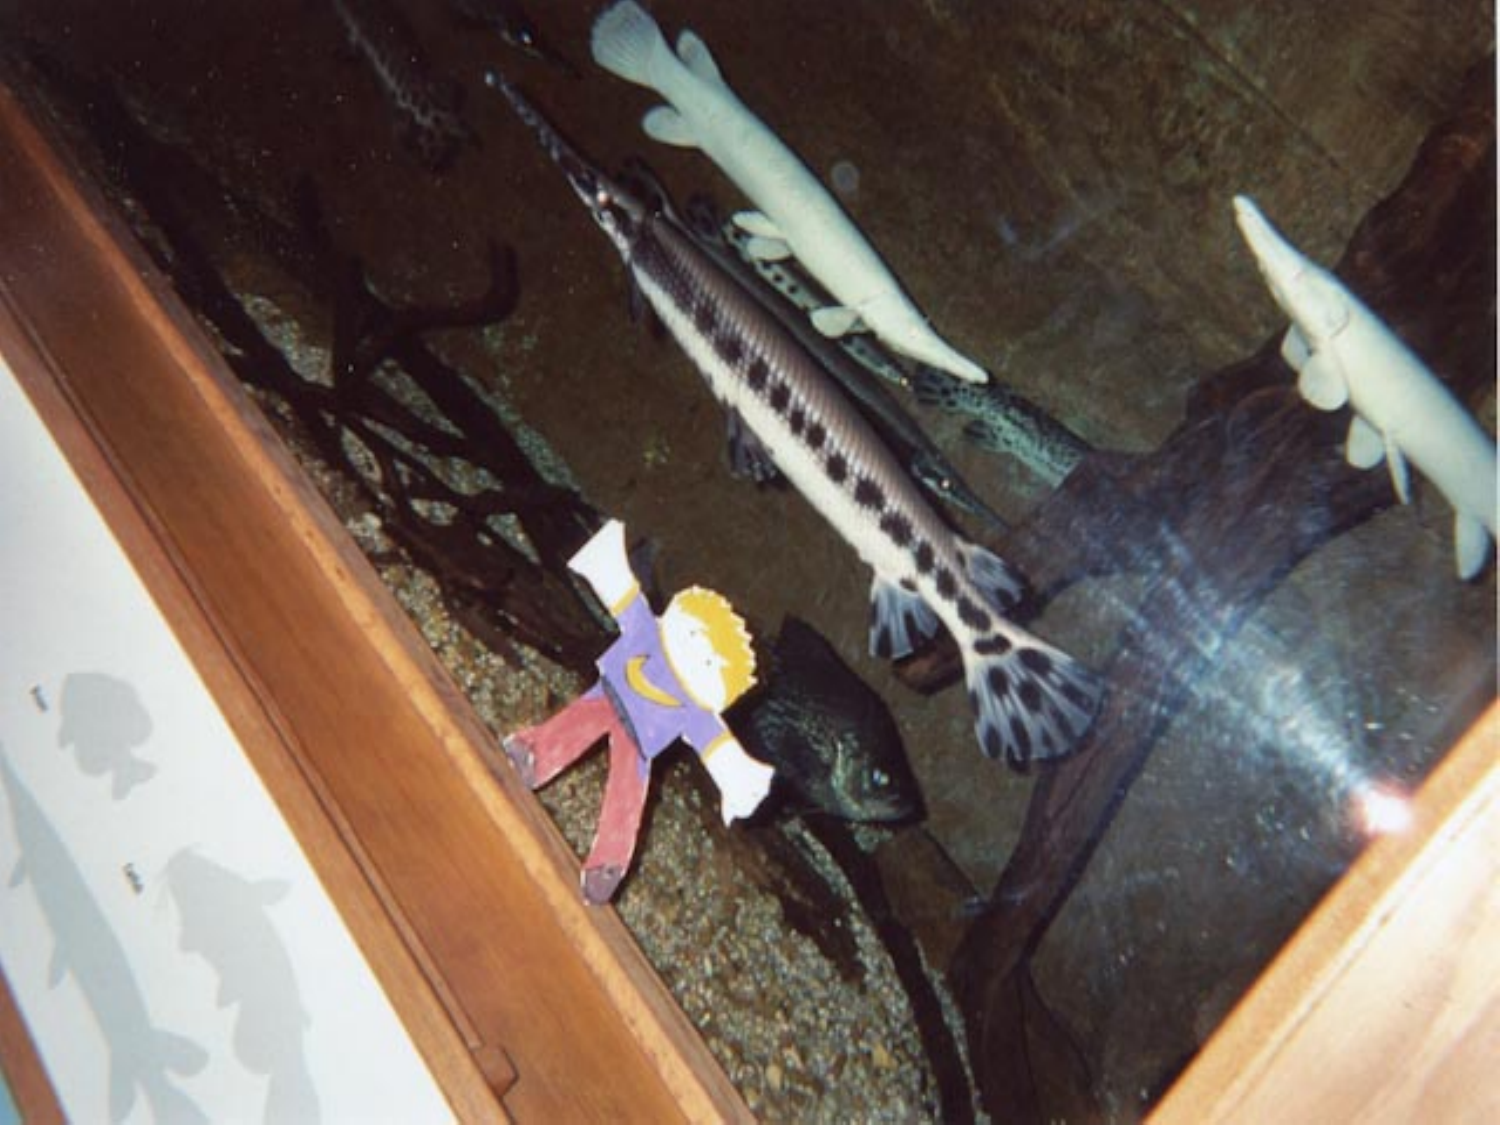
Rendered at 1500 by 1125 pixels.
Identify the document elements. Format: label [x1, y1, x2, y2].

list [0, 0, 1500, 1125]
